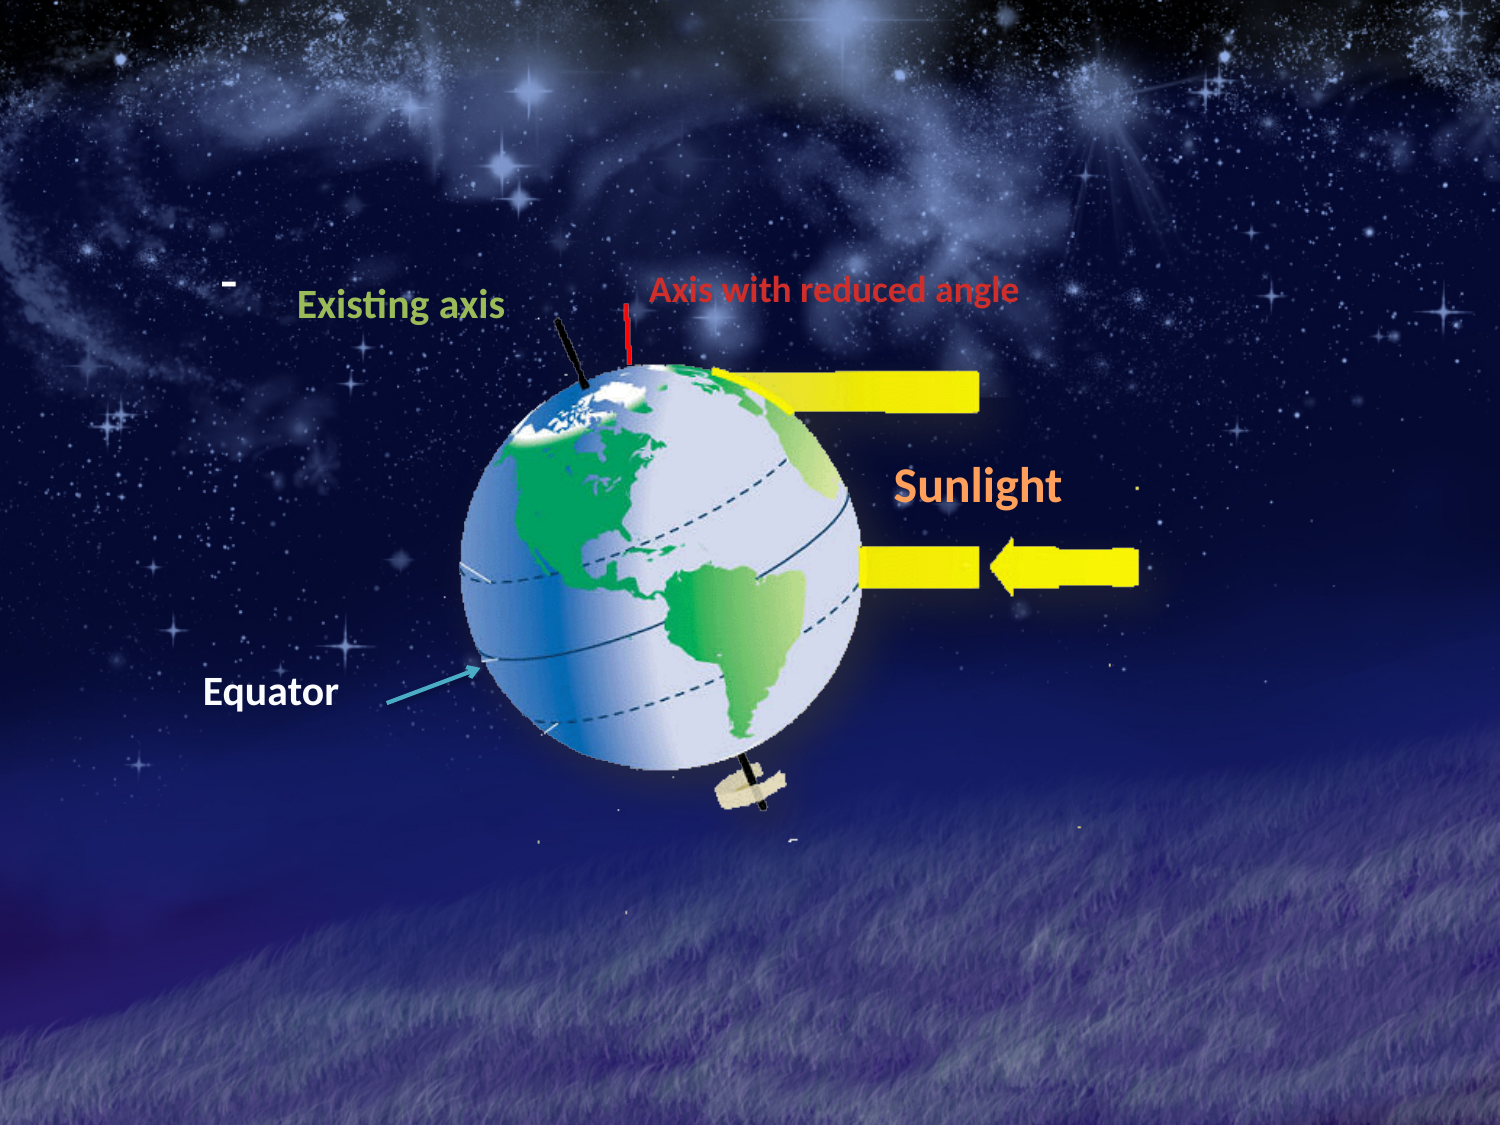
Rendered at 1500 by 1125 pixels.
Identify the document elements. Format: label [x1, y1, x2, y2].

picture [0, 0, 1500, 1125]
text_box [386, 667, 481, 704]
